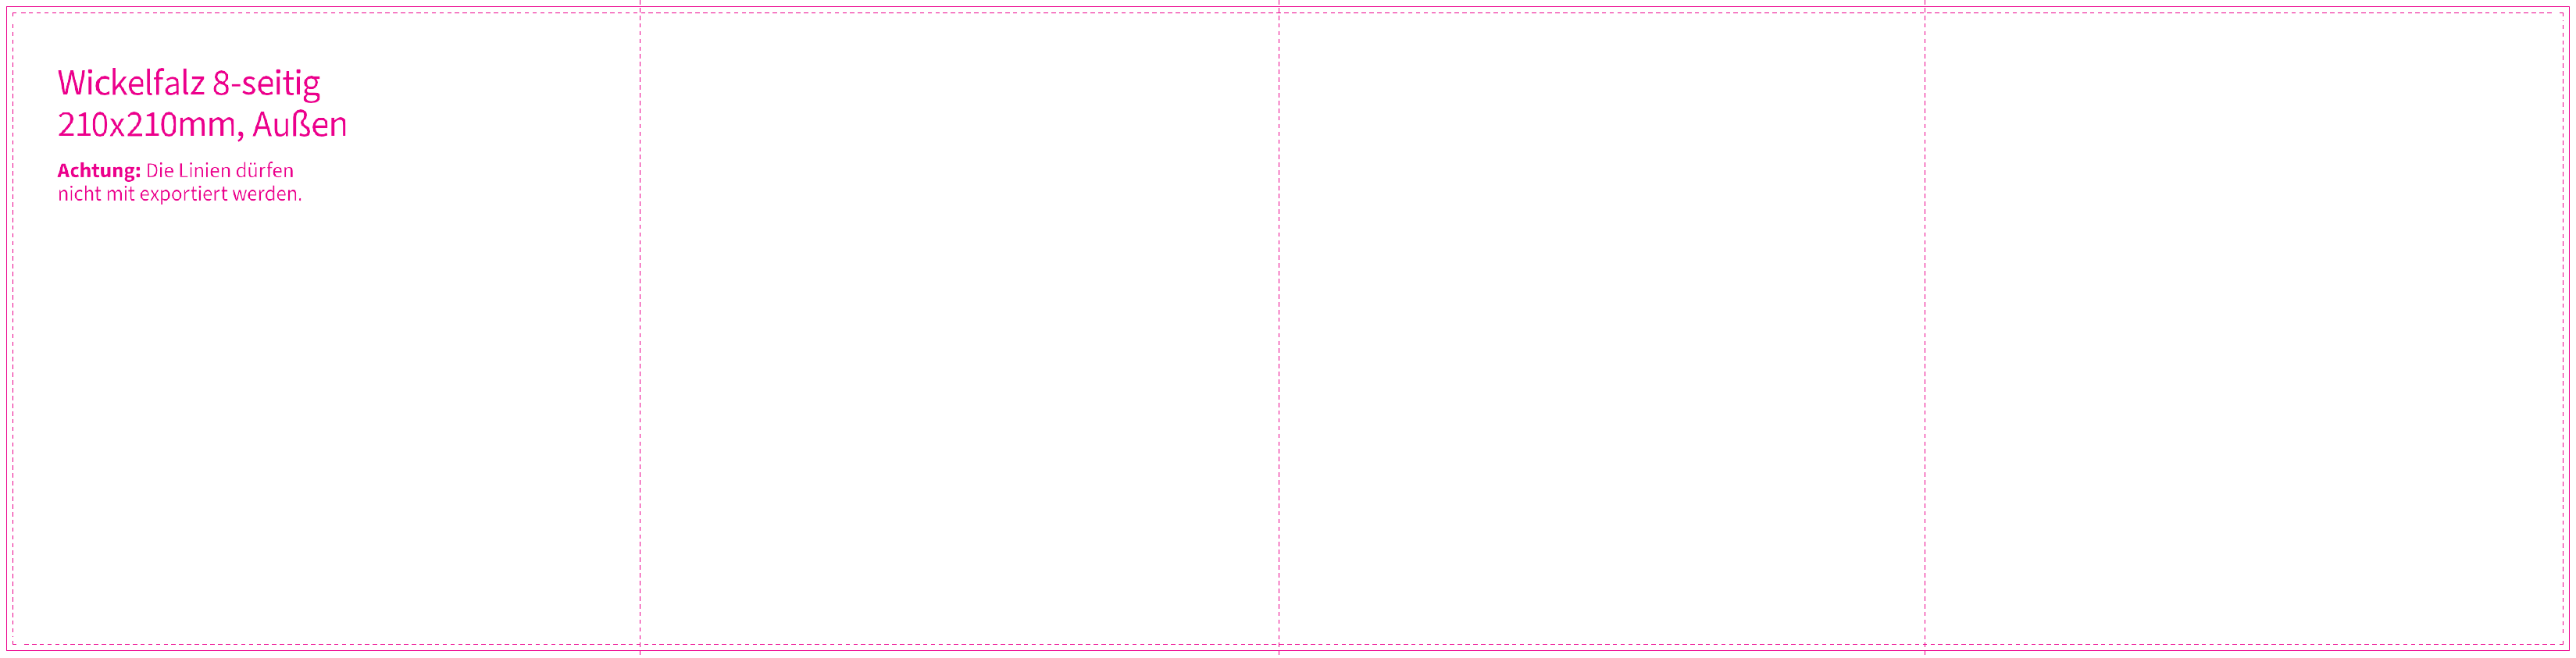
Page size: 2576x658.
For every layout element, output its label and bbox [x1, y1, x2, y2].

text_box [252, 109, 346, 137]
text_box [58, 68, 205, 95]
text_box [213, 69, 320, 103]
text_box [57, 162, 301, 205]
text_box [59, 112, 244, 142]
